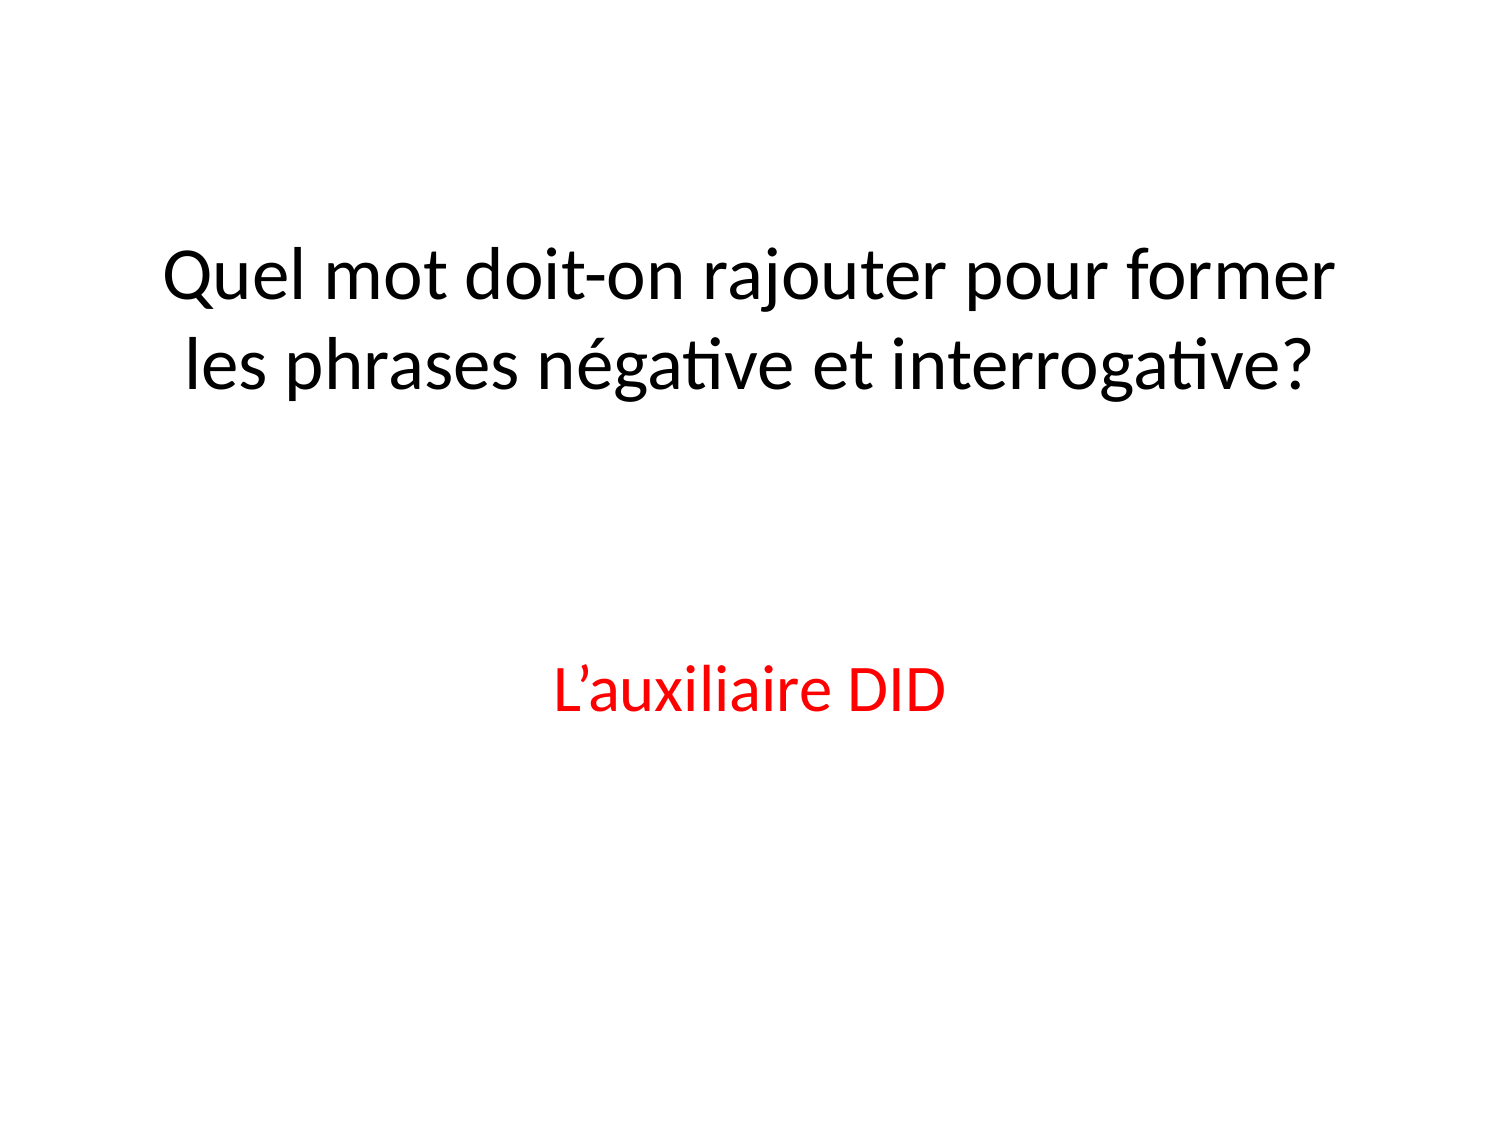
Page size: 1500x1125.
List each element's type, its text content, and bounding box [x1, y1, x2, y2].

title Quel mot doit-on rajouter pour former les phrases négative et interrogative? [112, 172, 1388, 457]
subtitle L’auxiliaire DID [225, 637, 1275, 925]
